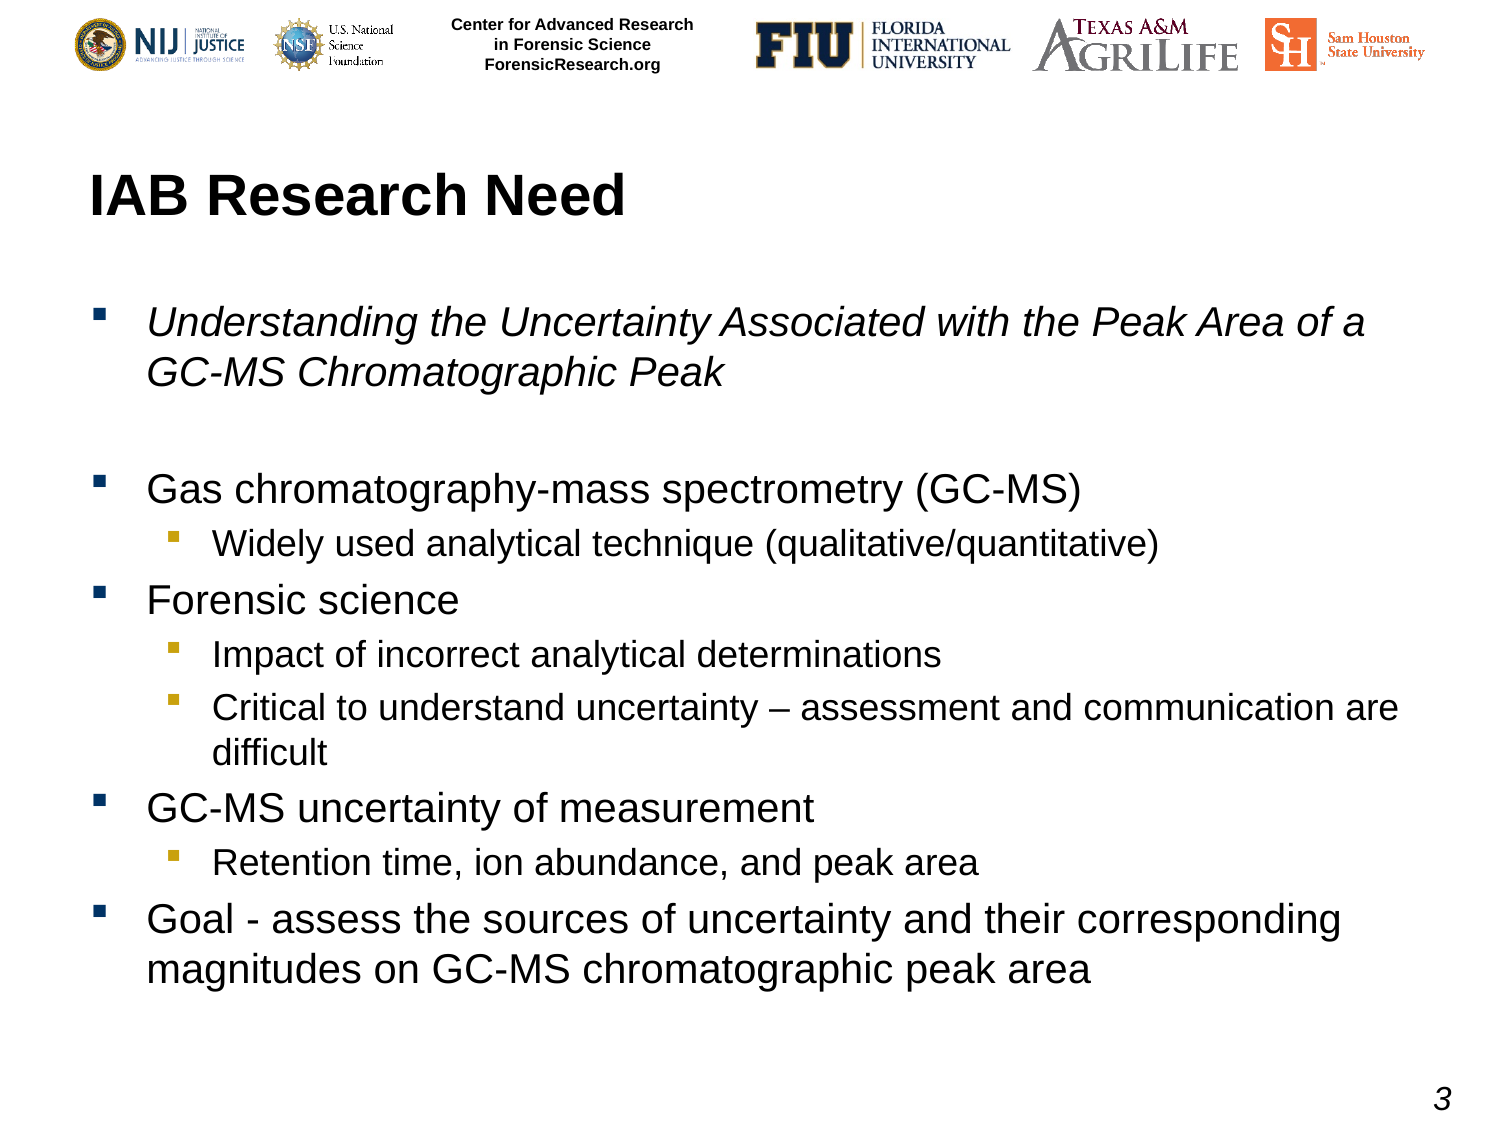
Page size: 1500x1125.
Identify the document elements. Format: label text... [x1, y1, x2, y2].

picture [753, 18, 1013, 71]
list Understanding the Uncertainty Associated with the Peak Area of a GC-MS Chromatographic Peak Gas chromatography-mass spectrometry (GC-MS) Widely used analytical technique (qualitative/quantitative) Forensic science Impact of incorrect analytical determinations Critical to understand uncertainty – assessment and communication are difficult GC-MS uncertainty of measurement Retention time, ion abundance, and peak area Goal - assess the sources of uncertainty and their corresponding magnitudes on GC-MS chromatographic peak area [75, 287, 1425, 1075]
picture [1265, 18, 1425, 71]
title IAB Research Need [75, 149, 1188, 240]
picture [74, 18, 244, 71]
picture [1032, 18, 1238, 71]
picture [273, 18, 393, 71]
